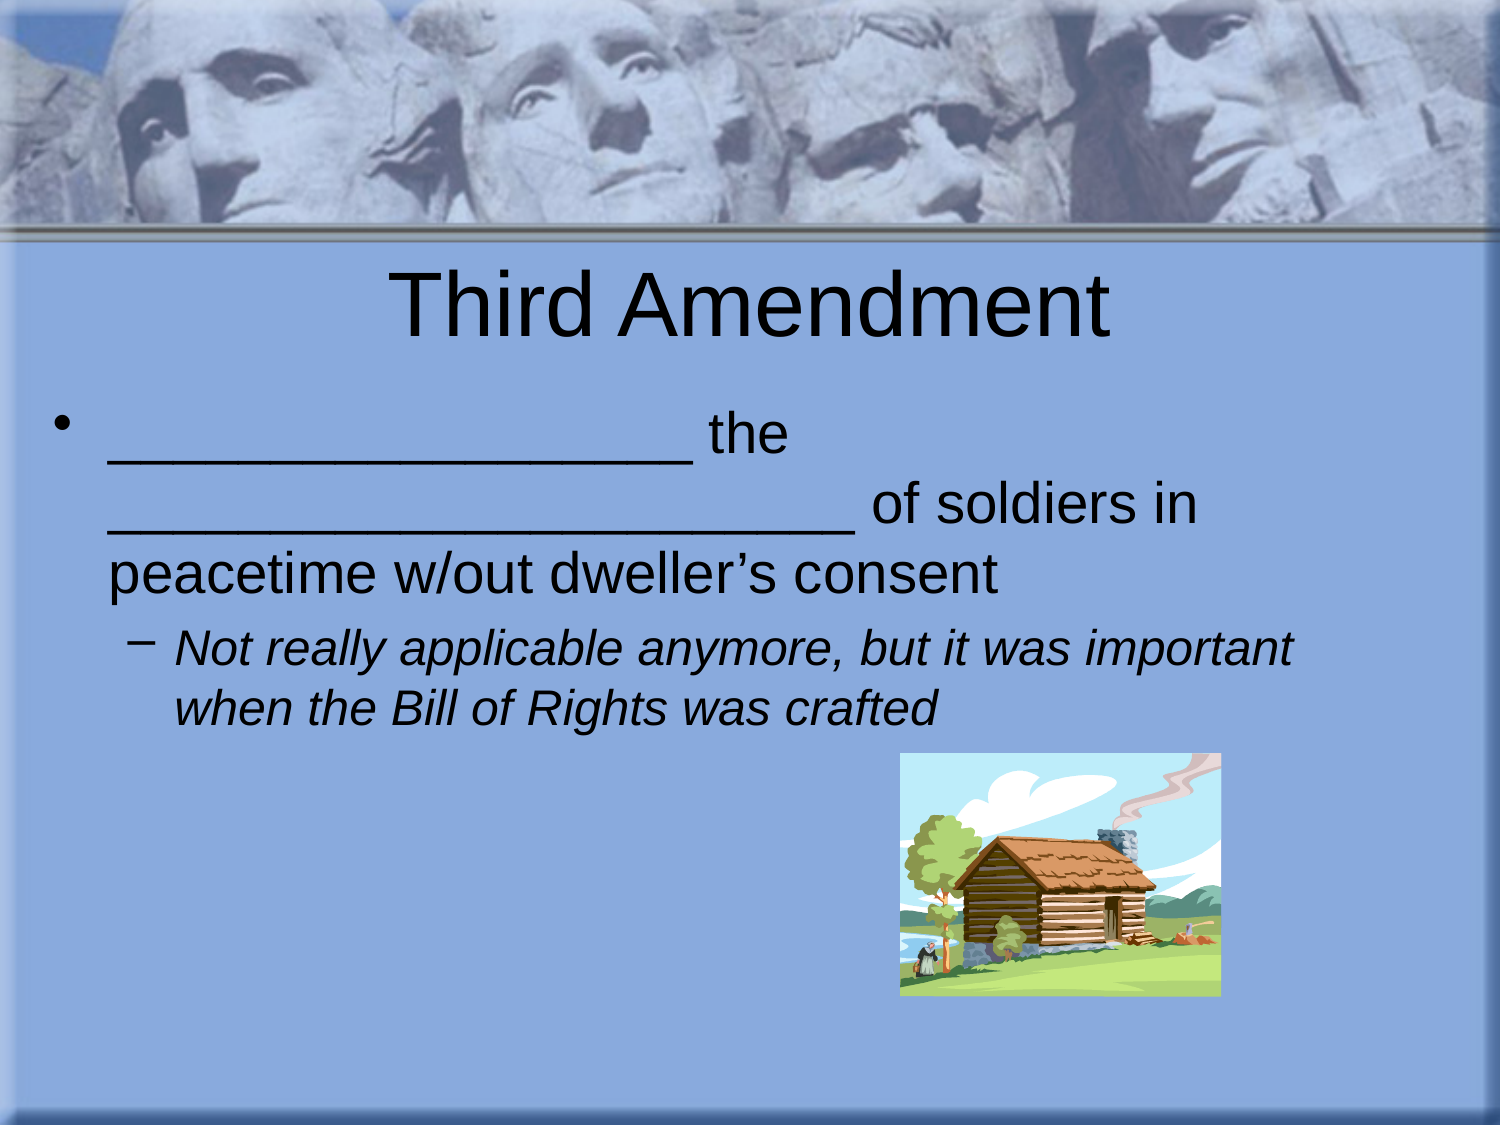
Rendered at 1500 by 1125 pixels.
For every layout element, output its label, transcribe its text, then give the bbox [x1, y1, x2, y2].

list __________________ the _______________________ of soldiers in peacetime w/out dweller’s consent Not really applicable anymore, but it was important when the Bill of Rights was crafted [37, 387, 1388, 726]
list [899, 749, 1225, 1001]
title Third Amendment [112, 212, 1388, 387]
picture [0, 0, 1500, 1125]
